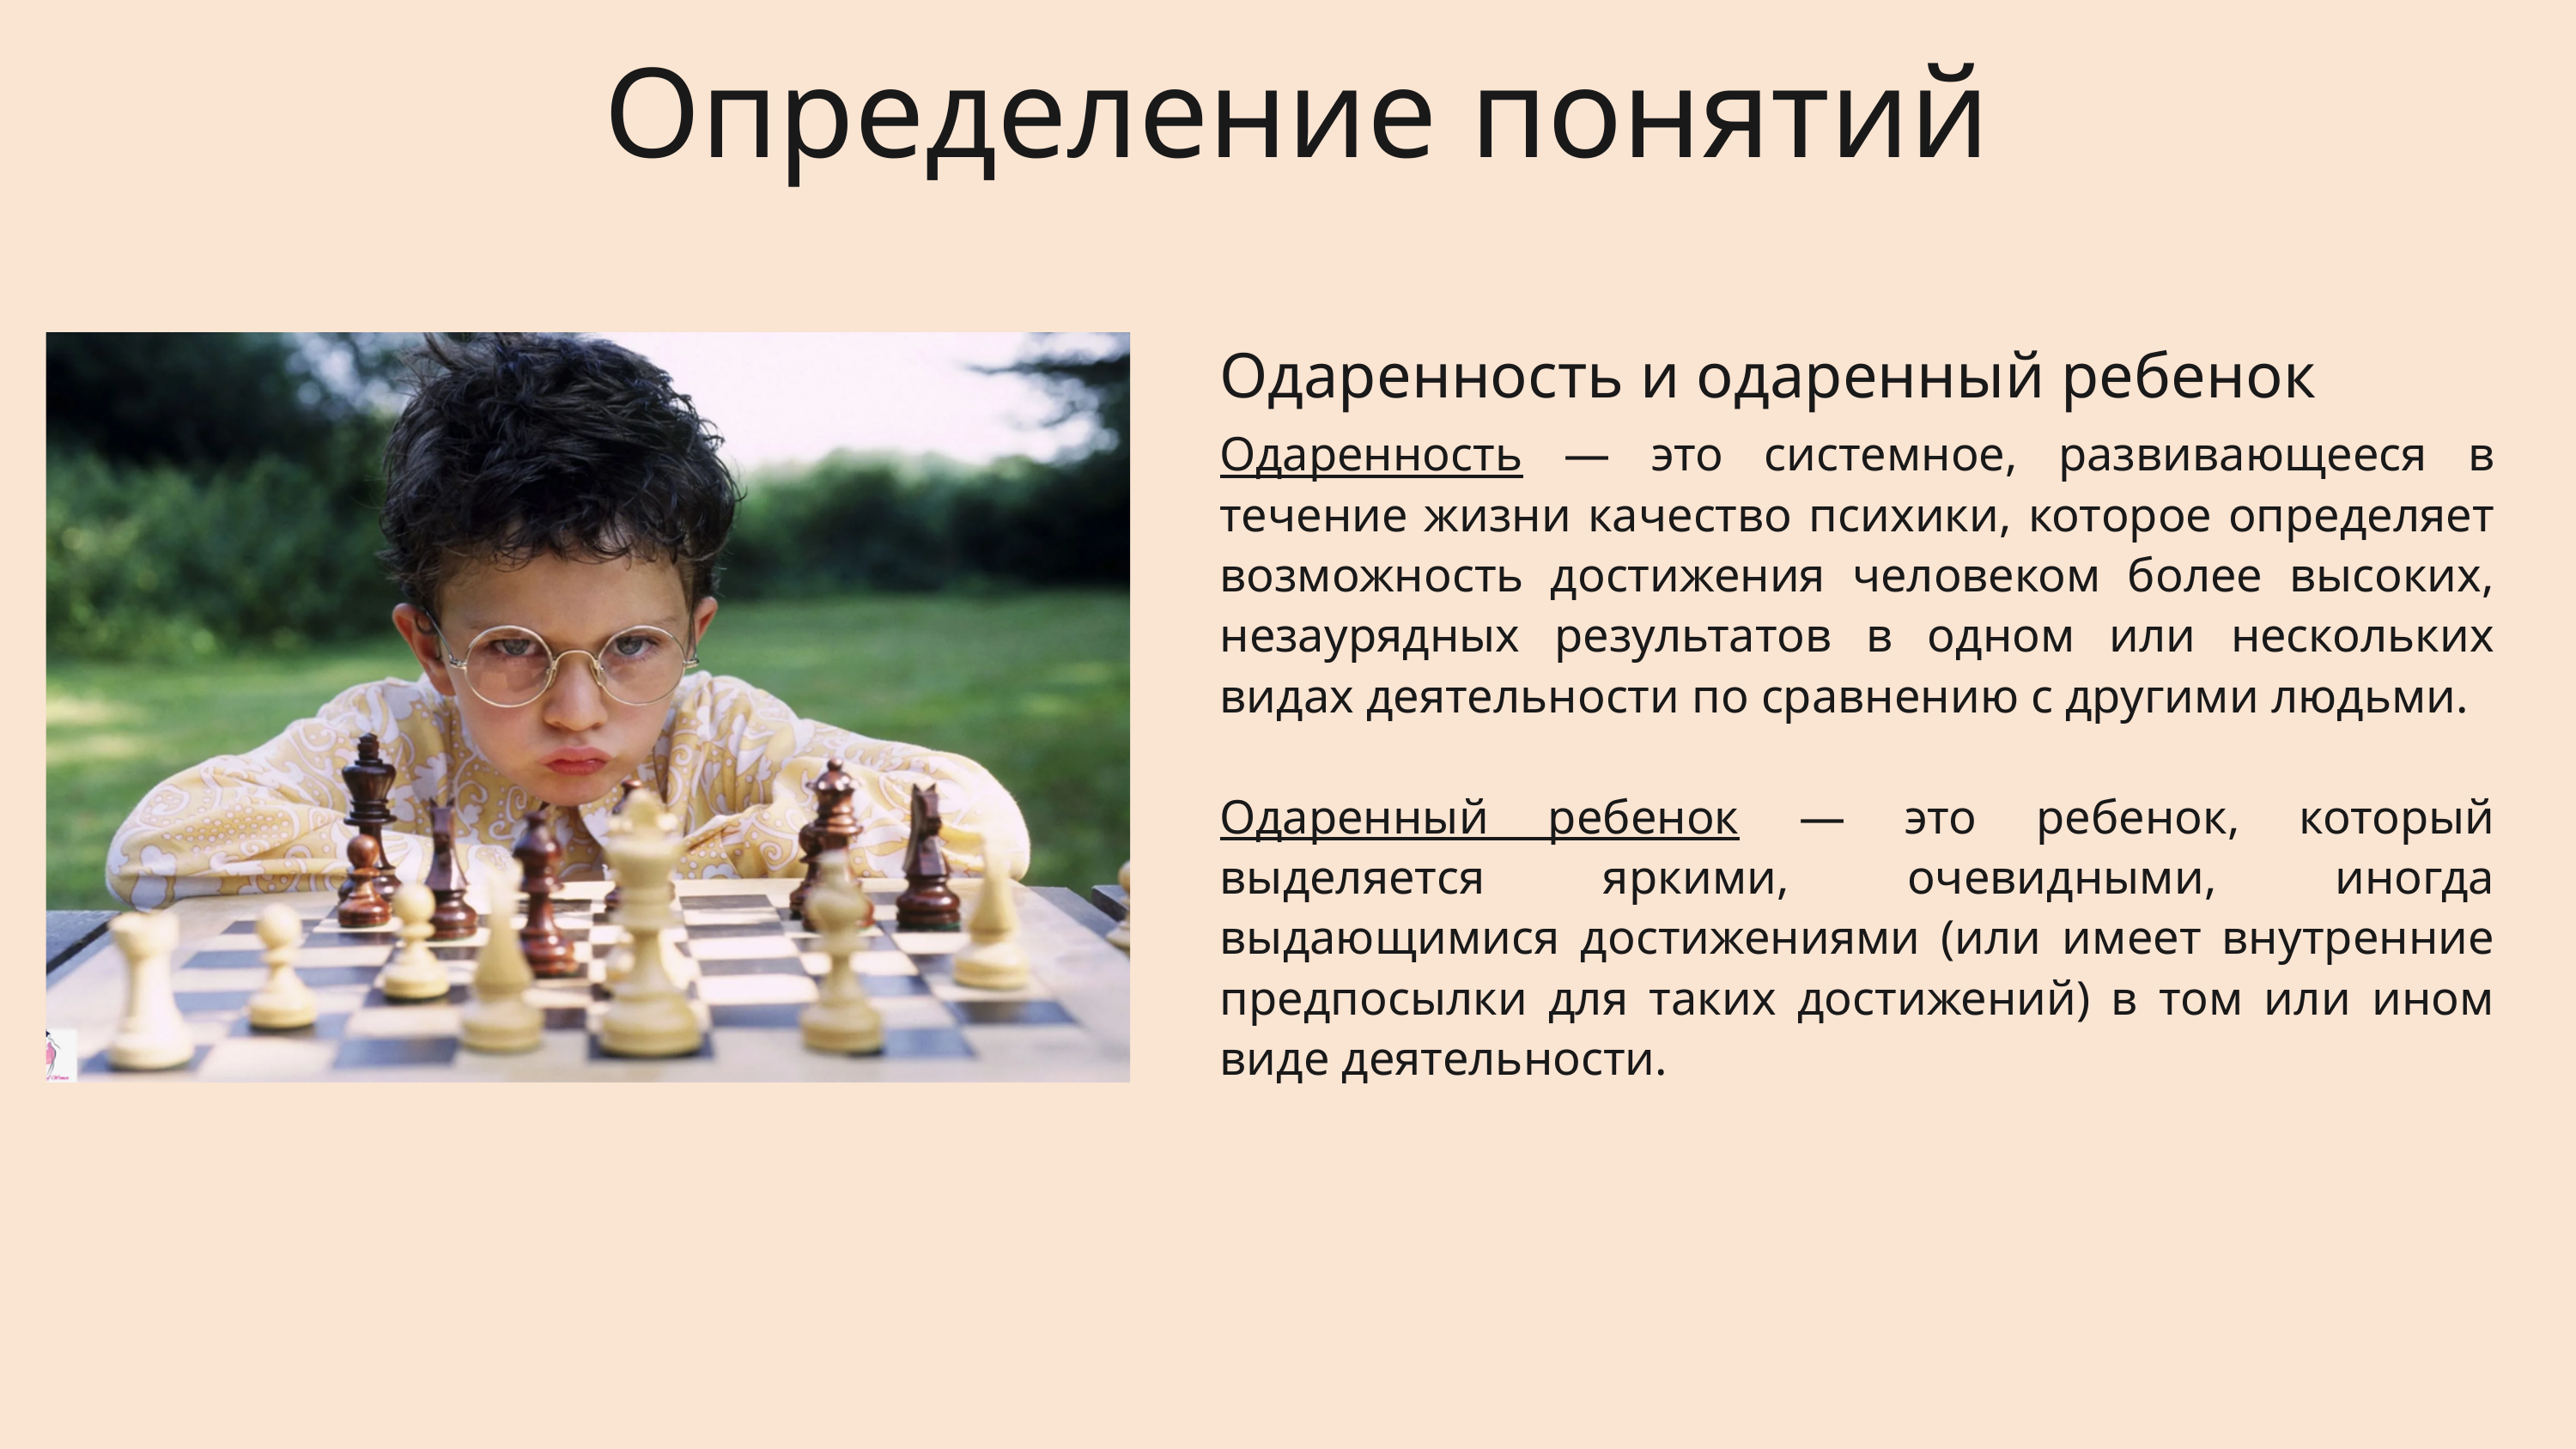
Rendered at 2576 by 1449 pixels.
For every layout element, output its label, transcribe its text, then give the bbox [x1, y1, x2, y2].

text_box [1219, 332, 2496, 1082]
picture [46, 332, 1131, 1082]
text_box Определение понятий [604, 33, 2099, 183]
